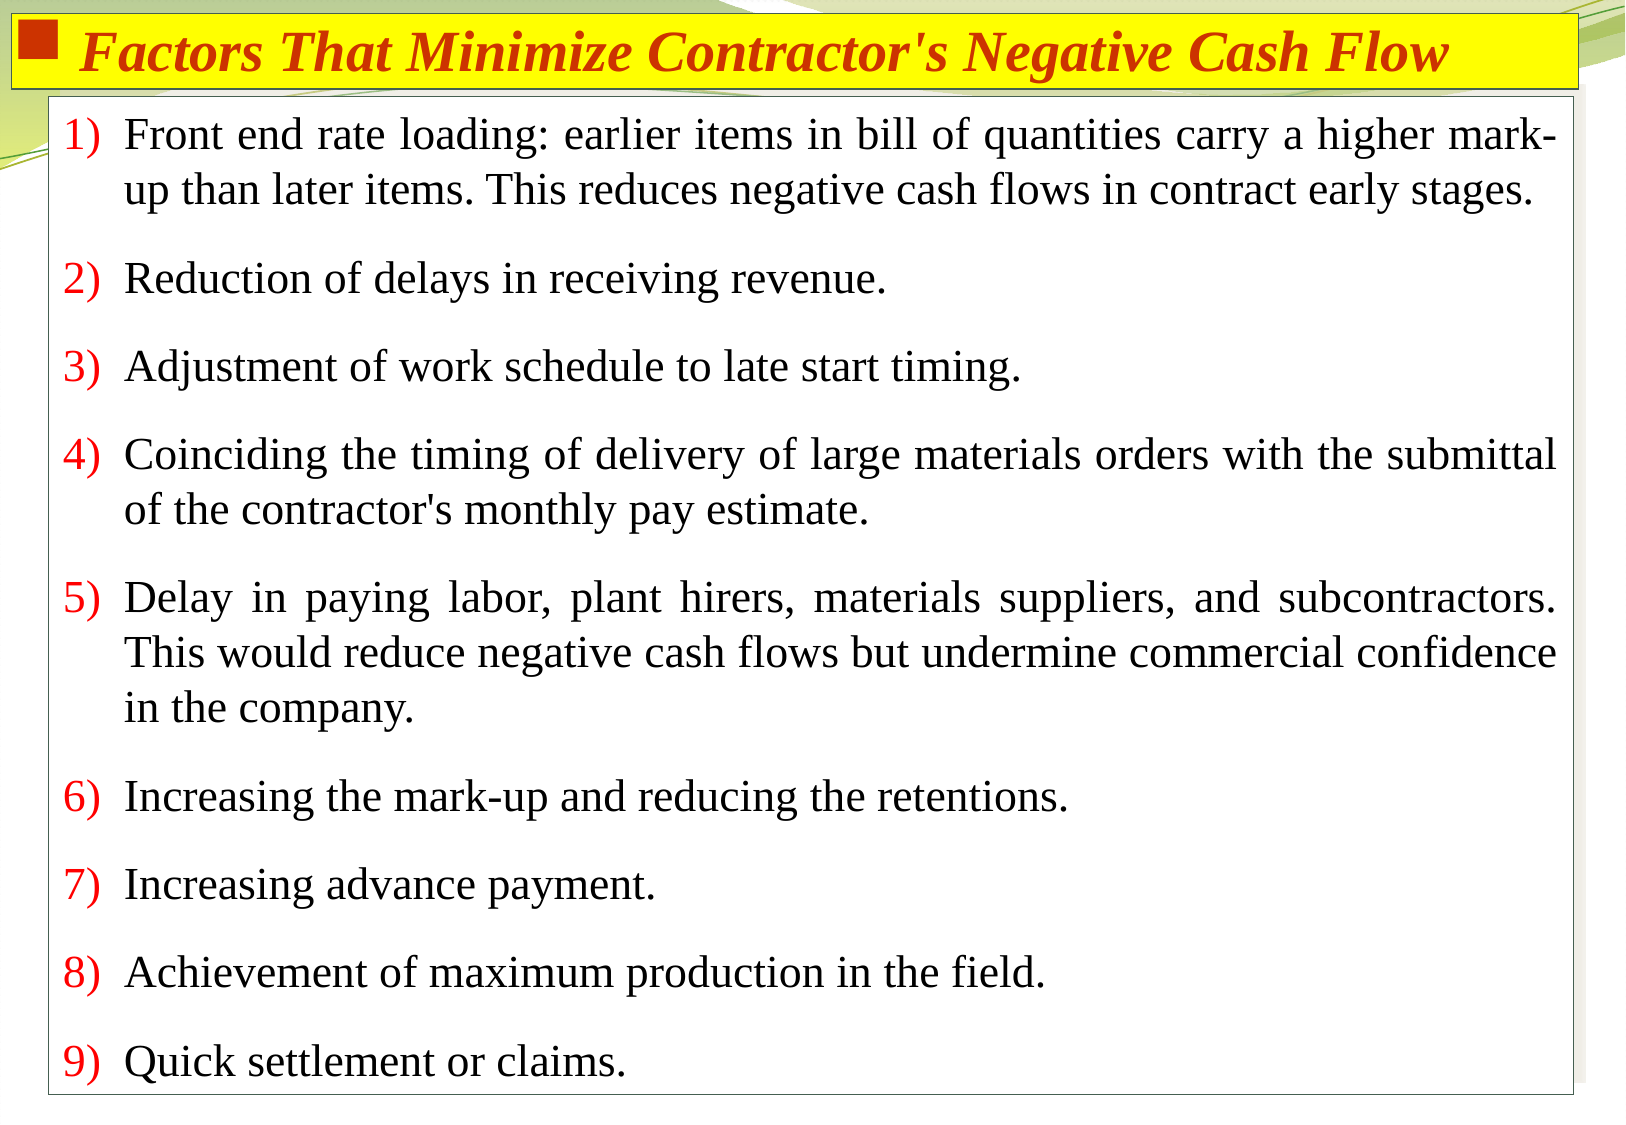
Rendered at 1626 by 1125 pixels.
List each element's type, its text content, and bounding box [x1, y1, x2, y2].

list Front end rate loading: earlier items in bill of quantities carry a higher mark-up than later items. This reduces negative cash flows in contract early stages. Reduction of delays in receiving revenue. Adjustment of work schedule to late start timing. Coinciding the timing of delivery of large materials orders with the submittal of the contractor's monthly pay estimate. Delay in paying labor, plant hirers, materials suppliers, and subcontractors. This would reduce negative cash flows but undermine commercial confidence in the company. Increasing the mark-up and reducing the retentions. Increasing advance payment. Achievement of maximum production in the field. Quick settlement or claims. [48, 96, 1574, 1095]
text_box Factors That Minimize Contractor's Negative Cash Flow [11, 13, 1579, 89]
